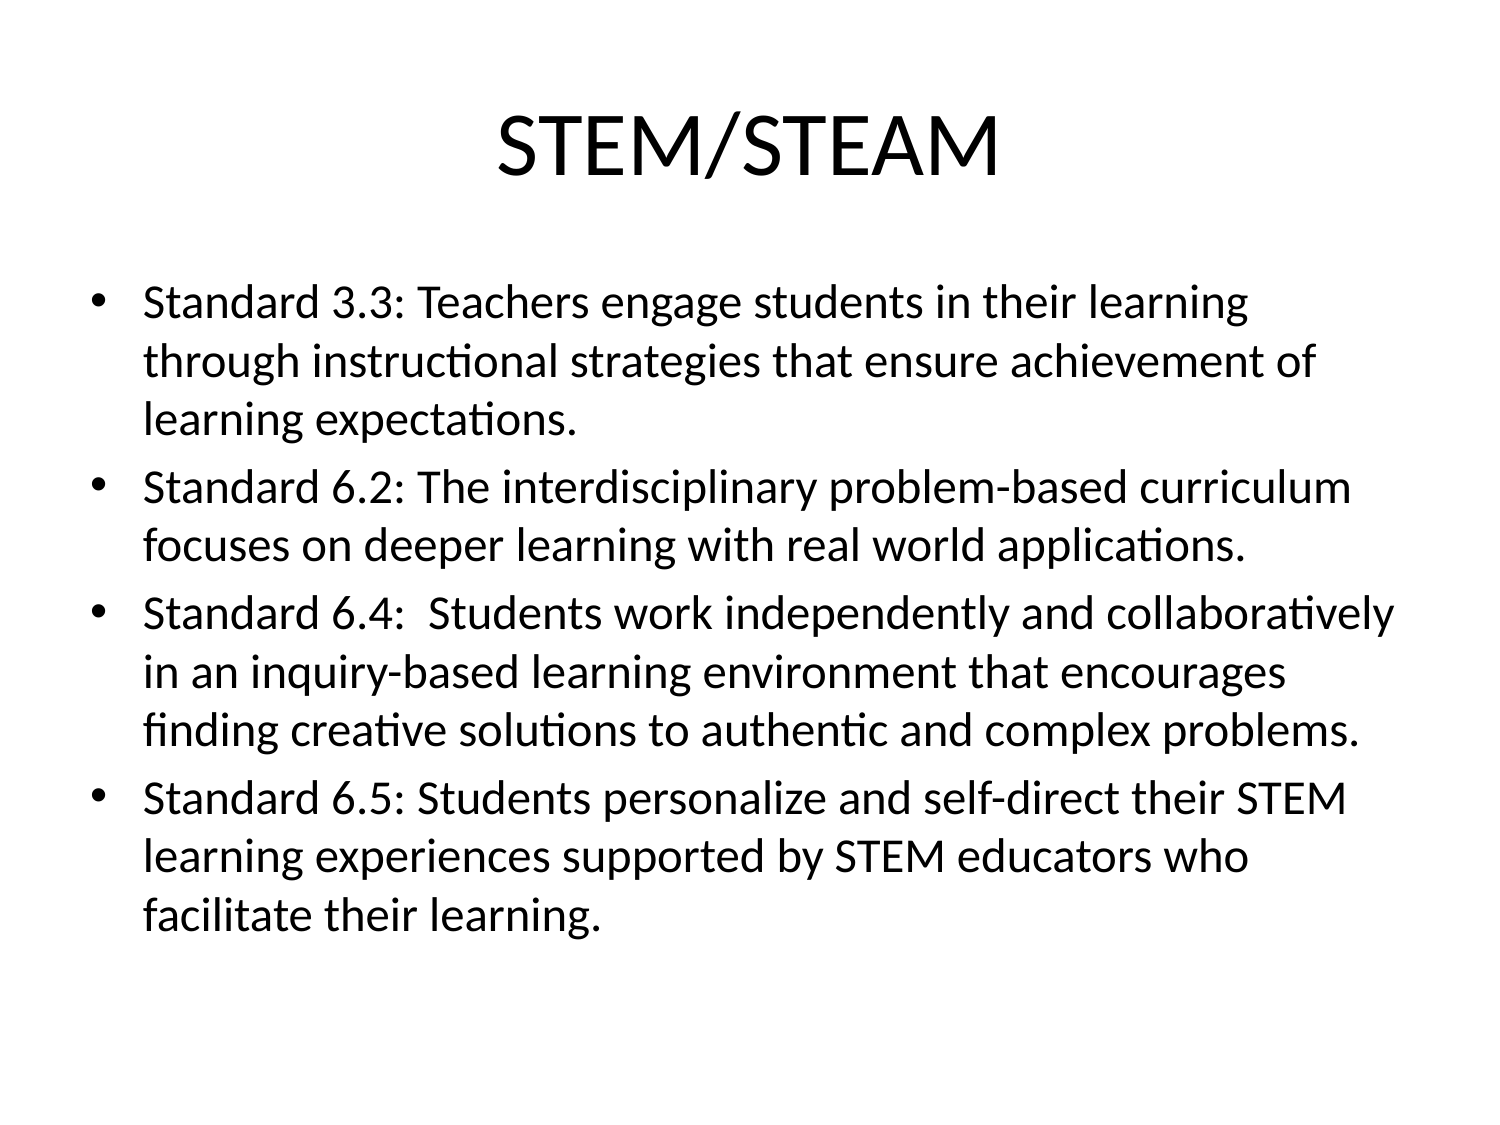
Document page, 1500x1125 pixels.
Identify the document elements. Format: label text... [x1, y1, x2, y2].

title STEM/STEAM [75, 45, 1425, 233]
list Standard 3.3: Teachers engage students in their learning through instructional strategies that ensure achievement of learning expectations. Standard 6.2: The interdisciplinary problem-based curriculum focuses on deeper learning with real world applications. Standard 6.4: Students work independently and collaboratively in an inquiry-based learning environment that encourages finding creative solutions to authentic and complex problems. Standard 6.5: Students personalize and self-direct their STEM learning experiences supported by STEM educators who facilitate their learning. [75, 262, 1425, 1005]
